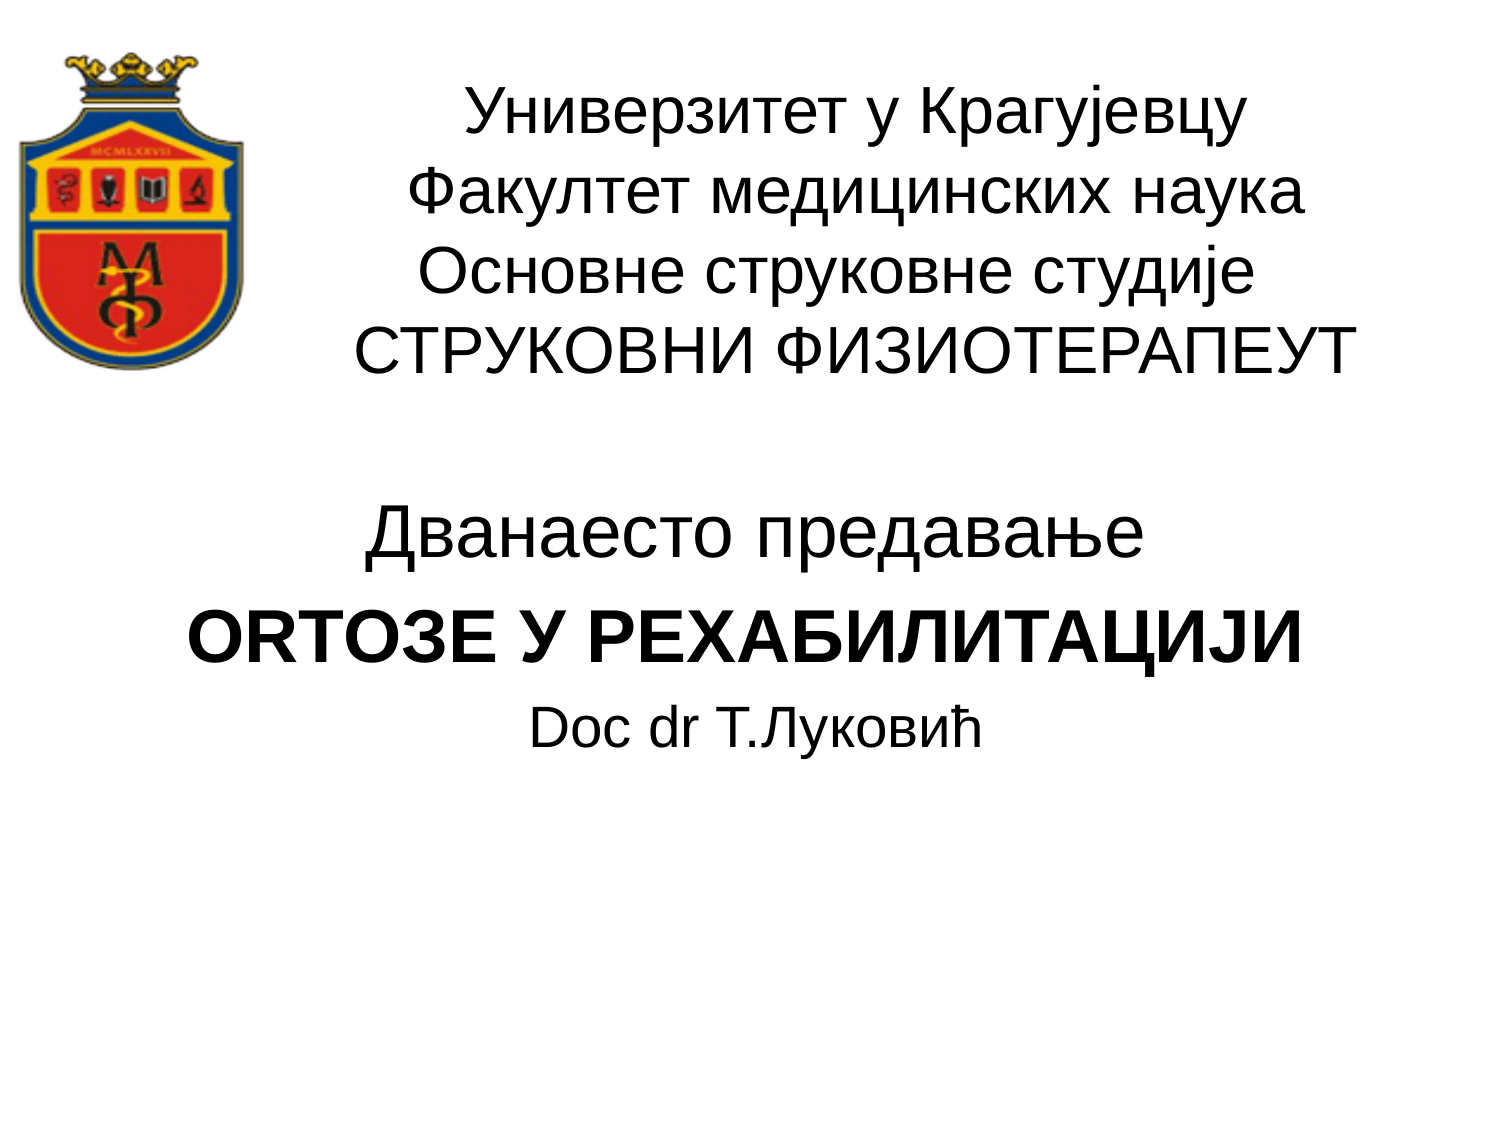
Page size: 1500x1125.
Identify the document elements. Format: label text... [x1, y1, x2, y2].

subtitle Дванаесто предавање ORTOЗЕ У РЕХАБИЛИТАЦИЈИ Doc dr T.Луковић [50, 474, 1463, 988]
picture [12, 49, 250, 376]
title Универзитет у Крагујевцу Факултет медицинских наука Основне струковне студије СТРУКОВНИ ФИЗИОТЕРАПЕУТ [212, 50, 1500, 404]
